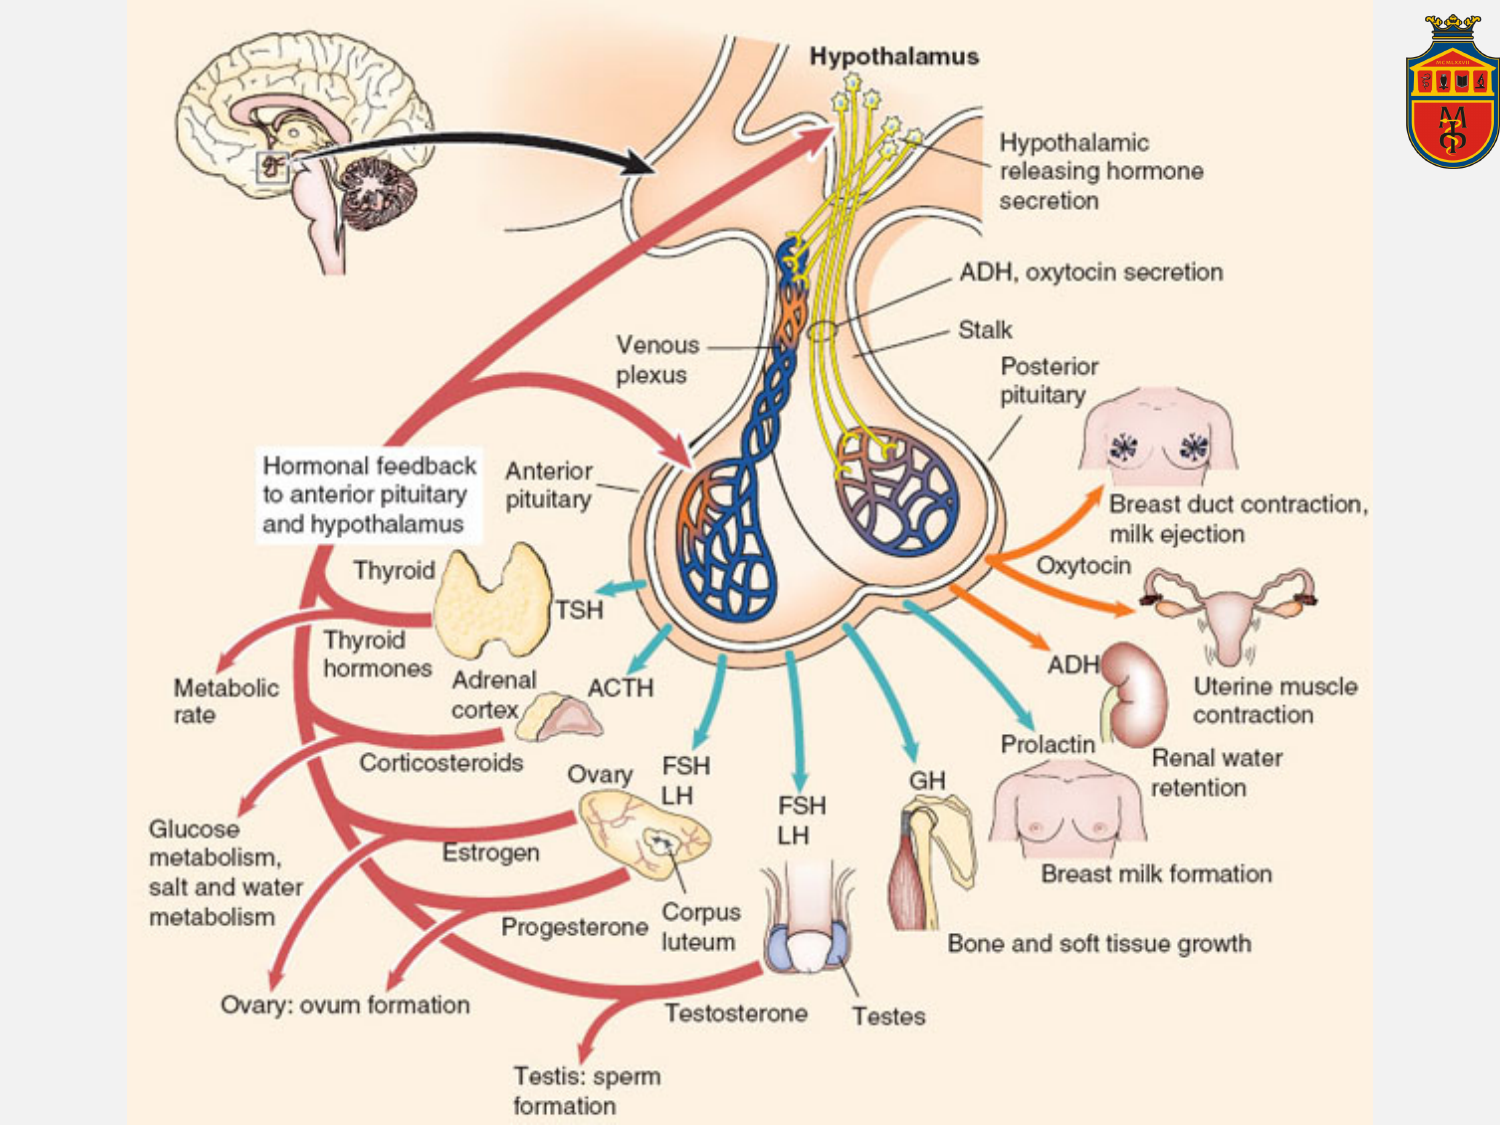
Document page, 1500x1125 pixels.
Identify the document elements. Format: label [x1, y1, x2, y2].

picture [127, 0, 1373, 1125]
picture [1406, 14, 1500, 169]
